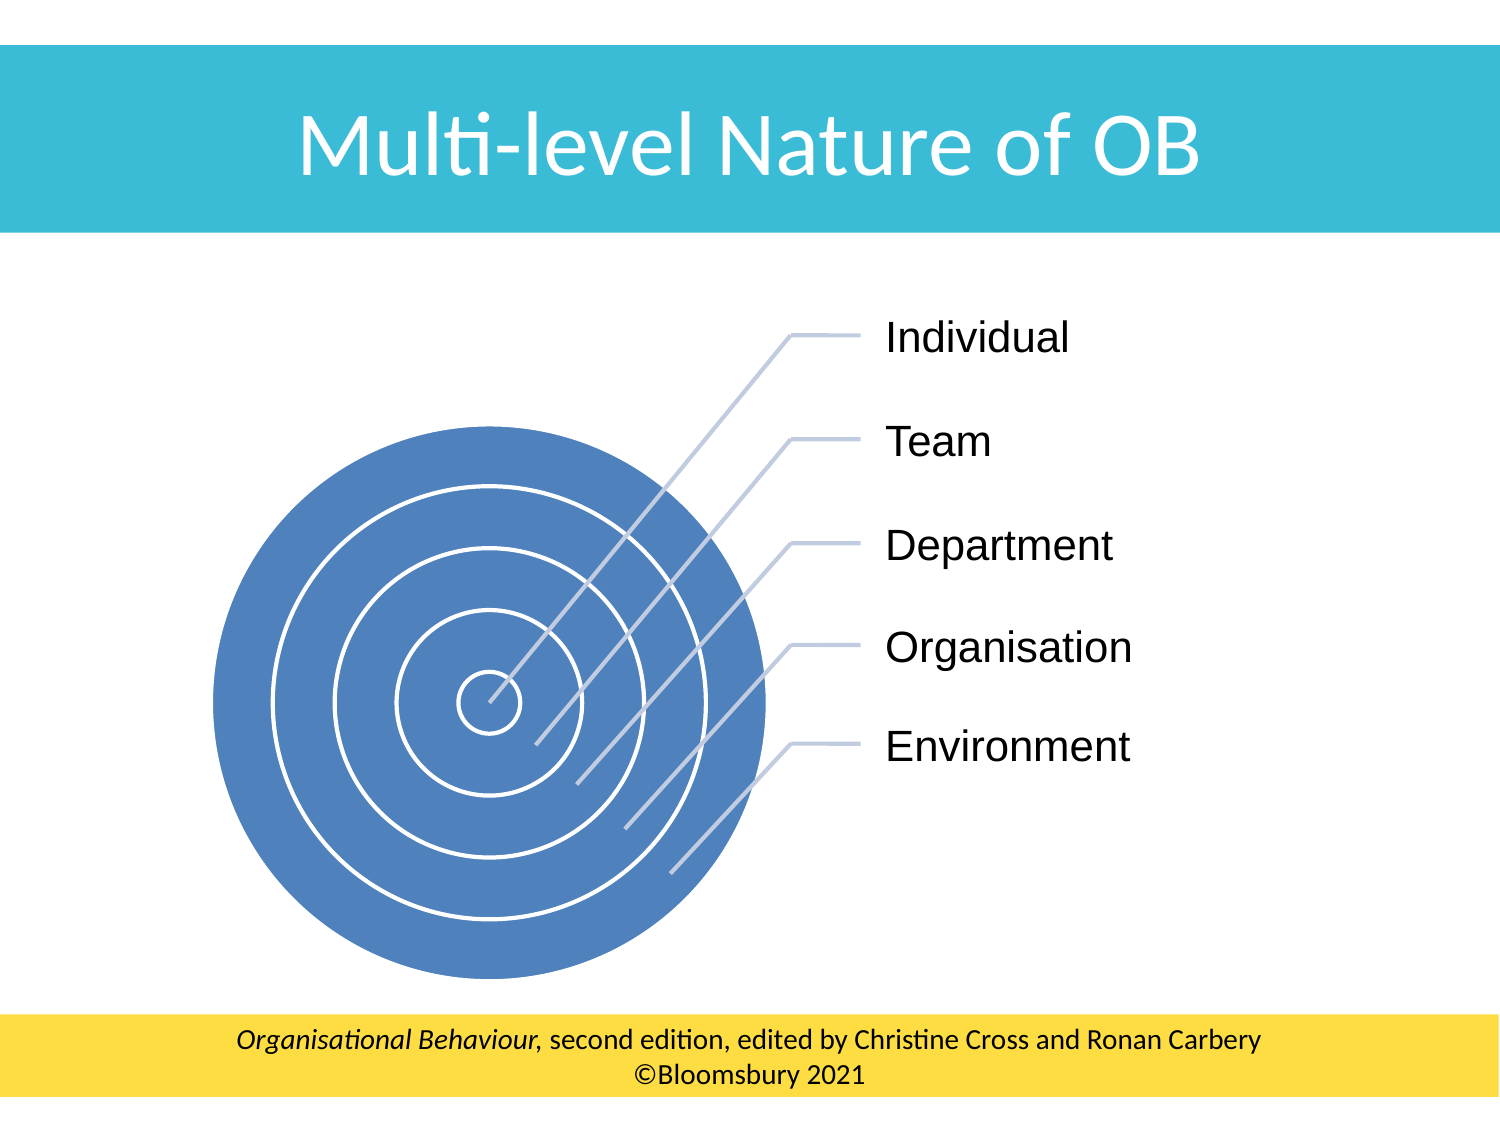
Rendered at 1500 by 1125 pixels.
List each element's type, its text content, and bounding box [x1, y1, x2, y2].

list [0, 262, 1351, 1006]
title Multi-level Nature of OB [0, 45, 1500, 233]
